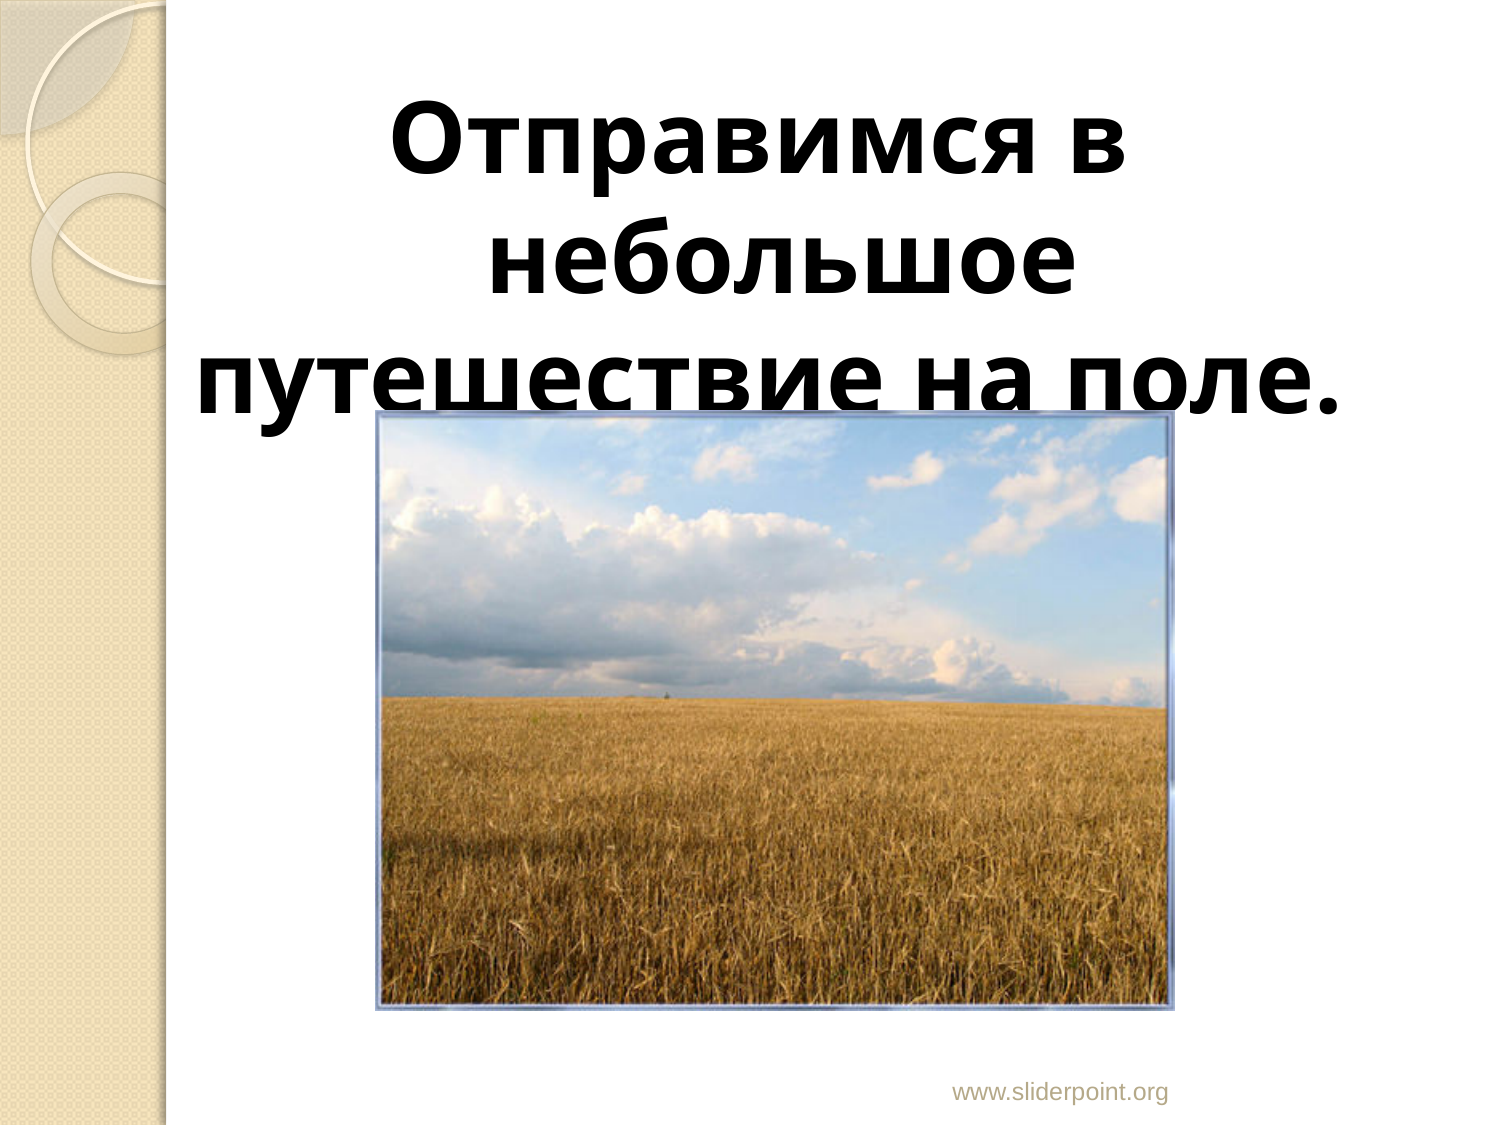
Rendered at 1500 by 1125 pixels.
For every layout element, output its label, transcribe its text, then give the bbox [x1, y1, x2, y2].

picture [374, 409, 1176, 1011]
text_box [76, 267, 1427, 1011]
list Отправимся в небольшое путешествие на поле. [76, 66, 1428, 810]
footer www.sliderpoint.org [937, 1034, 1413, 1113]
